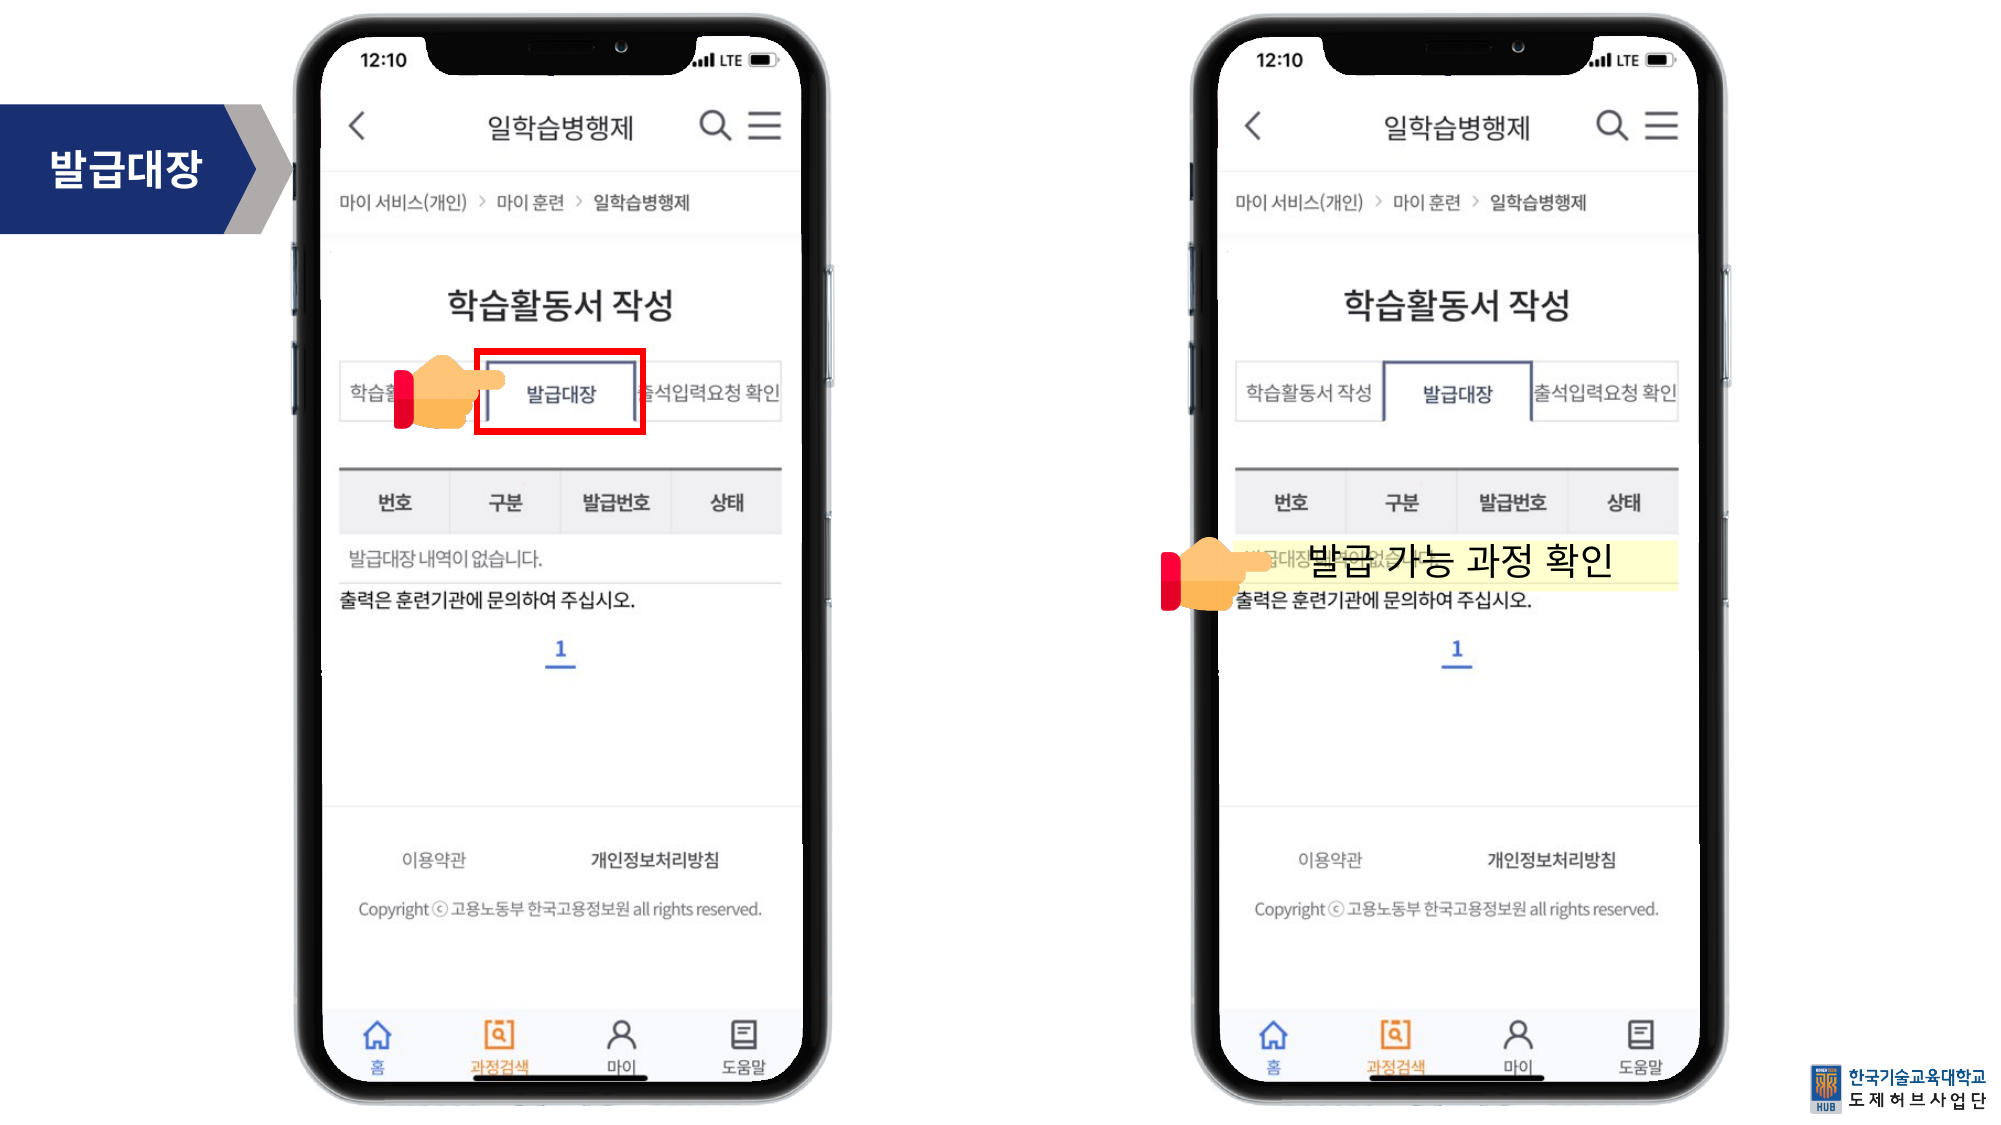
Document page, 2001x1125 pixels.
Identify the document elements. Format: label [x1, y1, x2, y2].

picture [1161, 0, 1748, 1125]
picture [1810, 1064, 1986, 1114]
text_box [0, 104, 294, 235]
picture [269, 0, 852, 1125]
